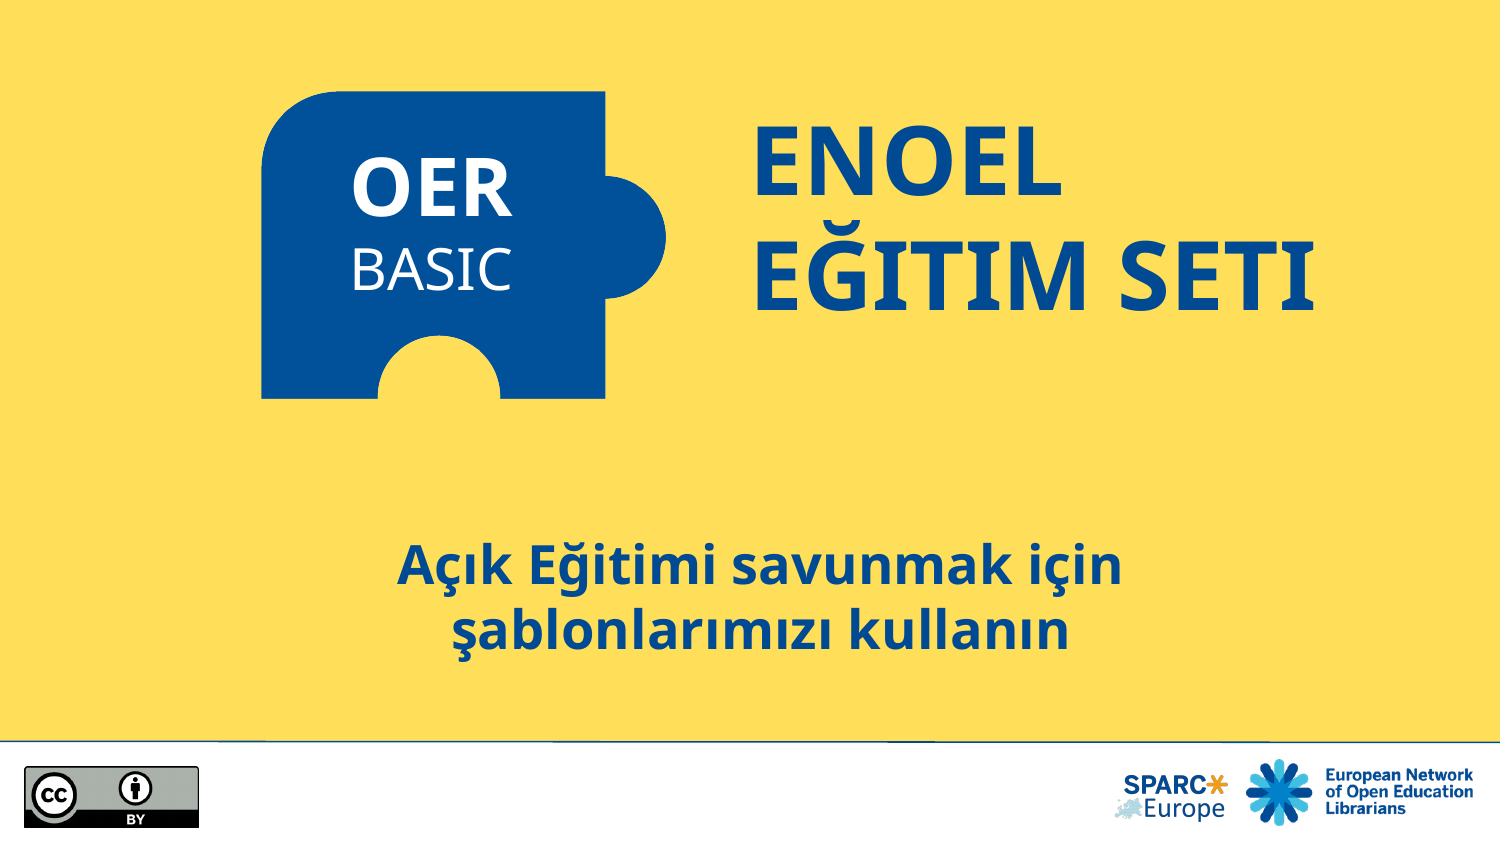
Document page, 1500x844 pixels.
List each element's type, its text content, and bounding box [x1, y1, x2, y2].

picture [1114, 757, 1232, 824]
text_box [0, 750, 1500, 844]
picture [1246, 759, 1473, 826]
text_box Açık Eğitimi savunmak için şablonlarımızı kullanın [213, 515, 1309, 676]
picture [261, 91, 666, 399]
text_box OER BASIC [671, 116, 951, 321]
picture [24, 765, 199, 828]
text_box ENOEL EĞITIM SETI [734, 84, 1355, 345]
